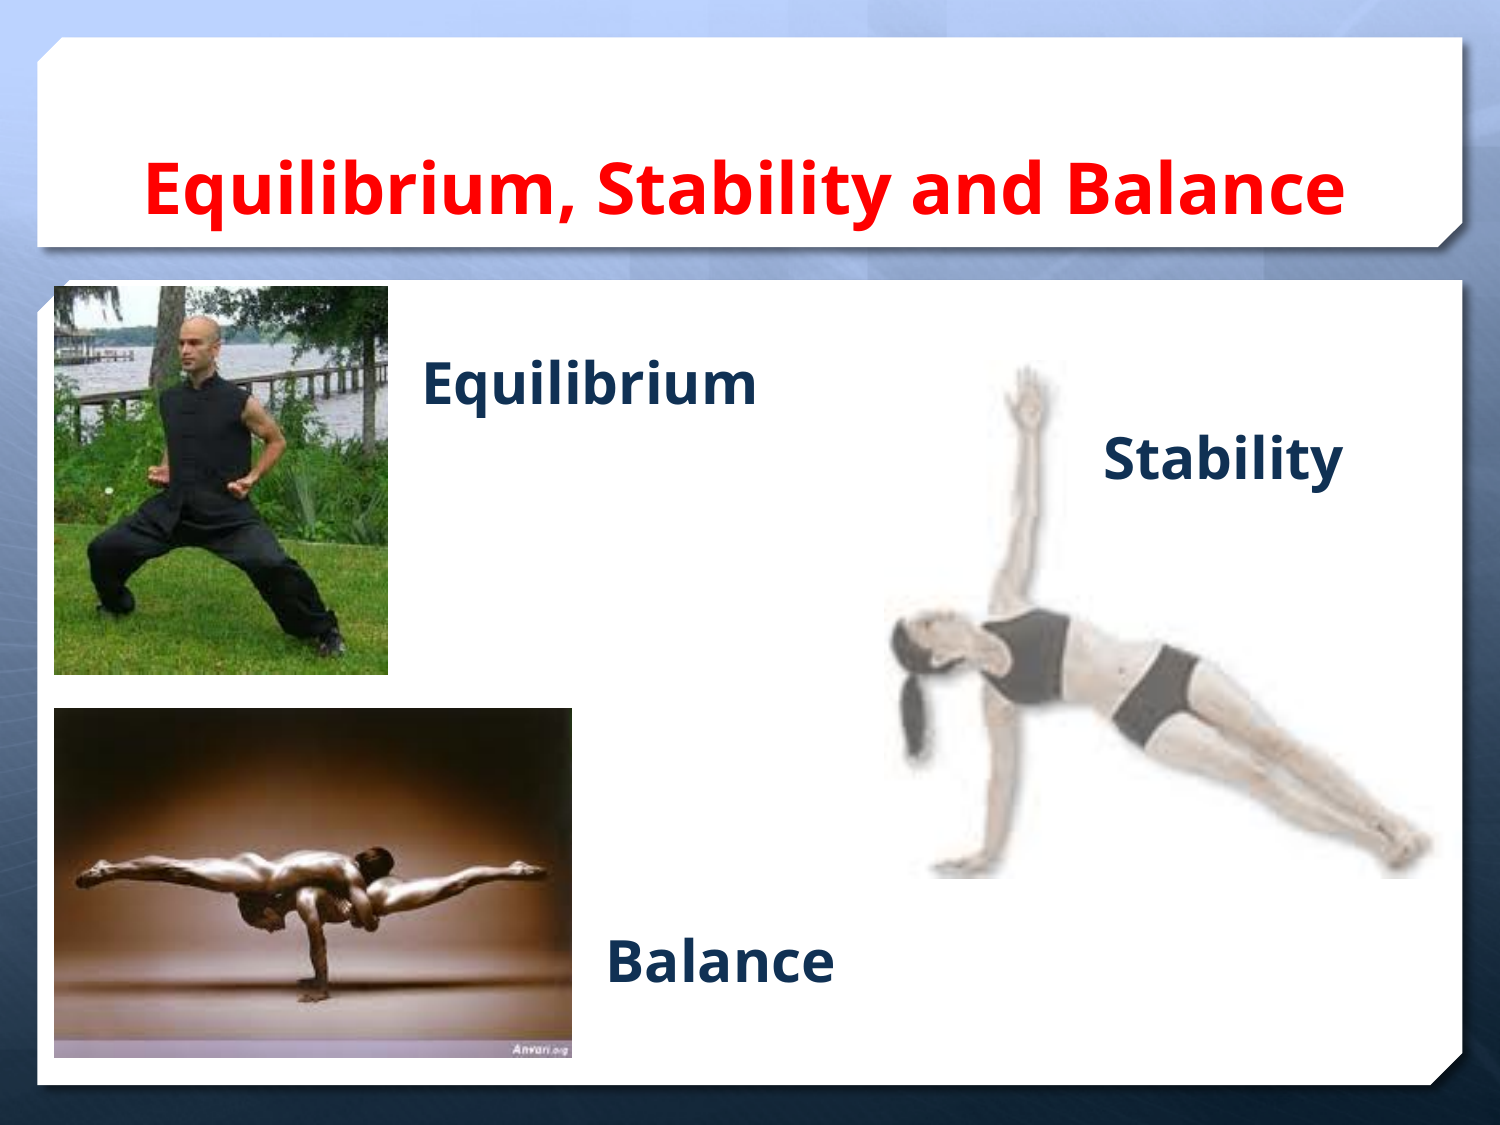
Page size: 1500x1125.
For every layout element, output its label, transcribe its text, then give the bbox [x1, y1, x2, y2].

picture [53, 707, 573, 1058]
text_box Equilibrium [407, 338, 831, 424]
picture [883, 359, 1462, 879]
title Equilibrium, Stability and Balance [127, 48, 1372, 236]
text_box Balance [597, 916, 995, 1002]
picture [53, 286, 388, 675]
